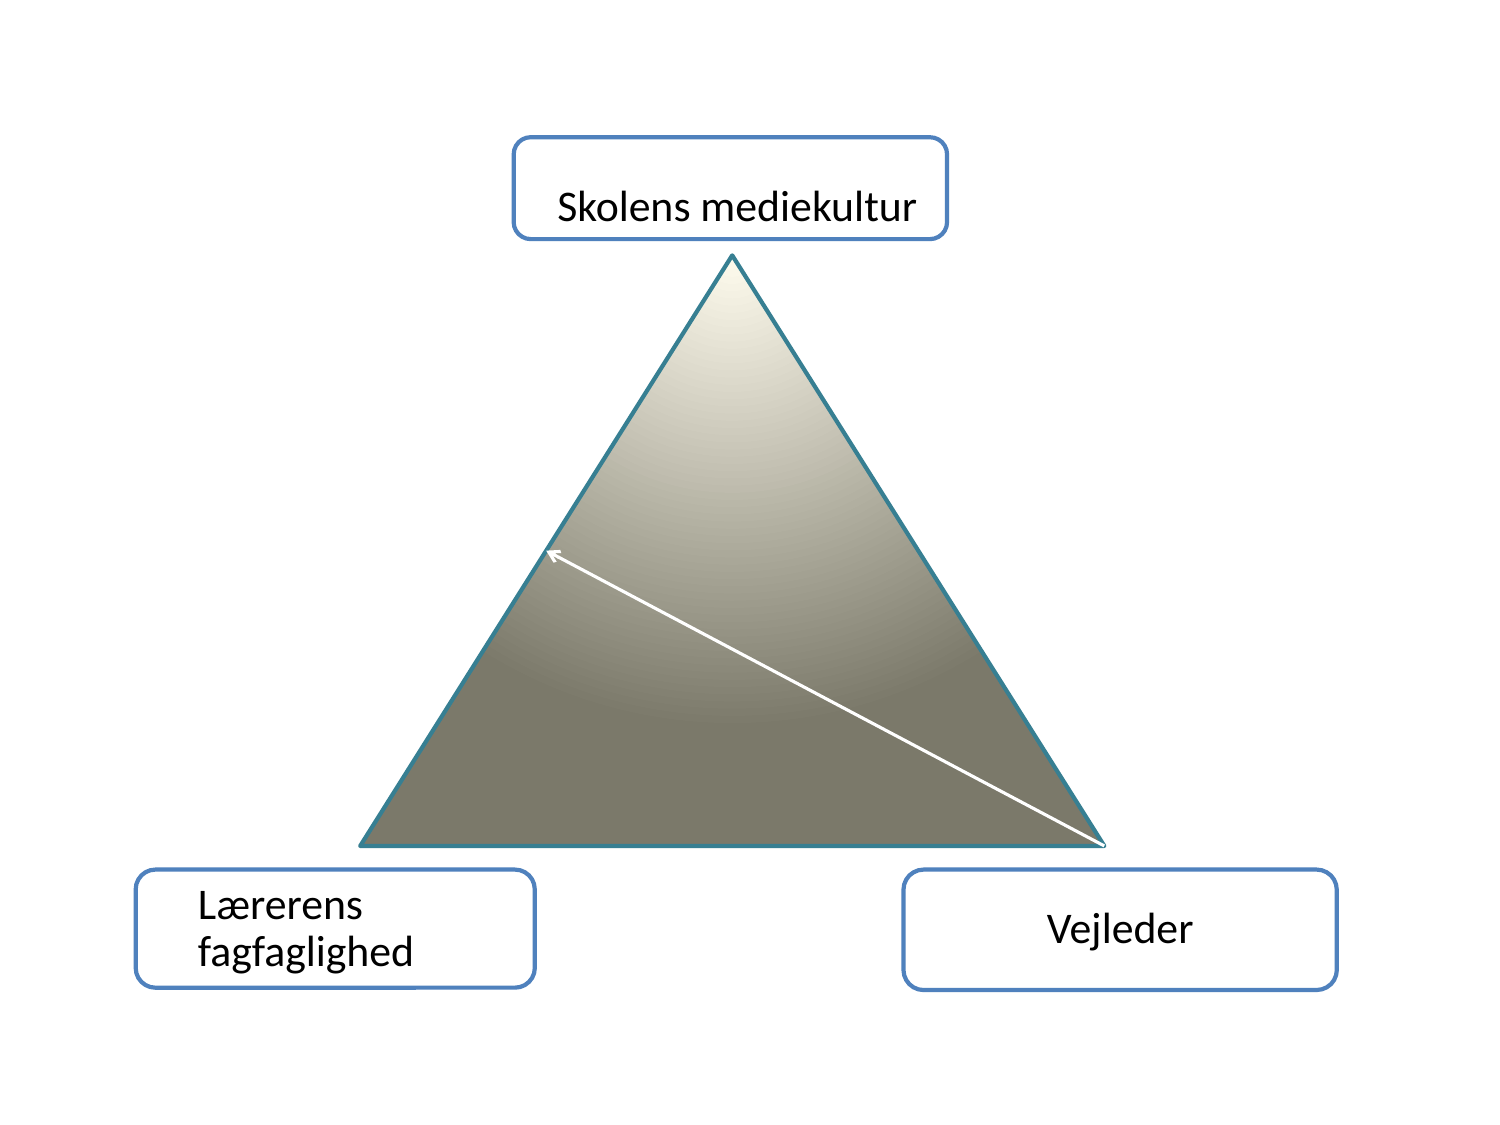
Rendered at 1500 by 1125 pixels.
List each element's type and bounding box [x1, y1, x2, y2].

text_box [903, 869, 1338, 991]
text_box [513, 136, 950, 254]
text_box [979, 643, 1107, 849]
text_box [135, 869, 574, 988]
text_box [358, 261, 837, 849]
text_box [677, 419, 974, 978]
